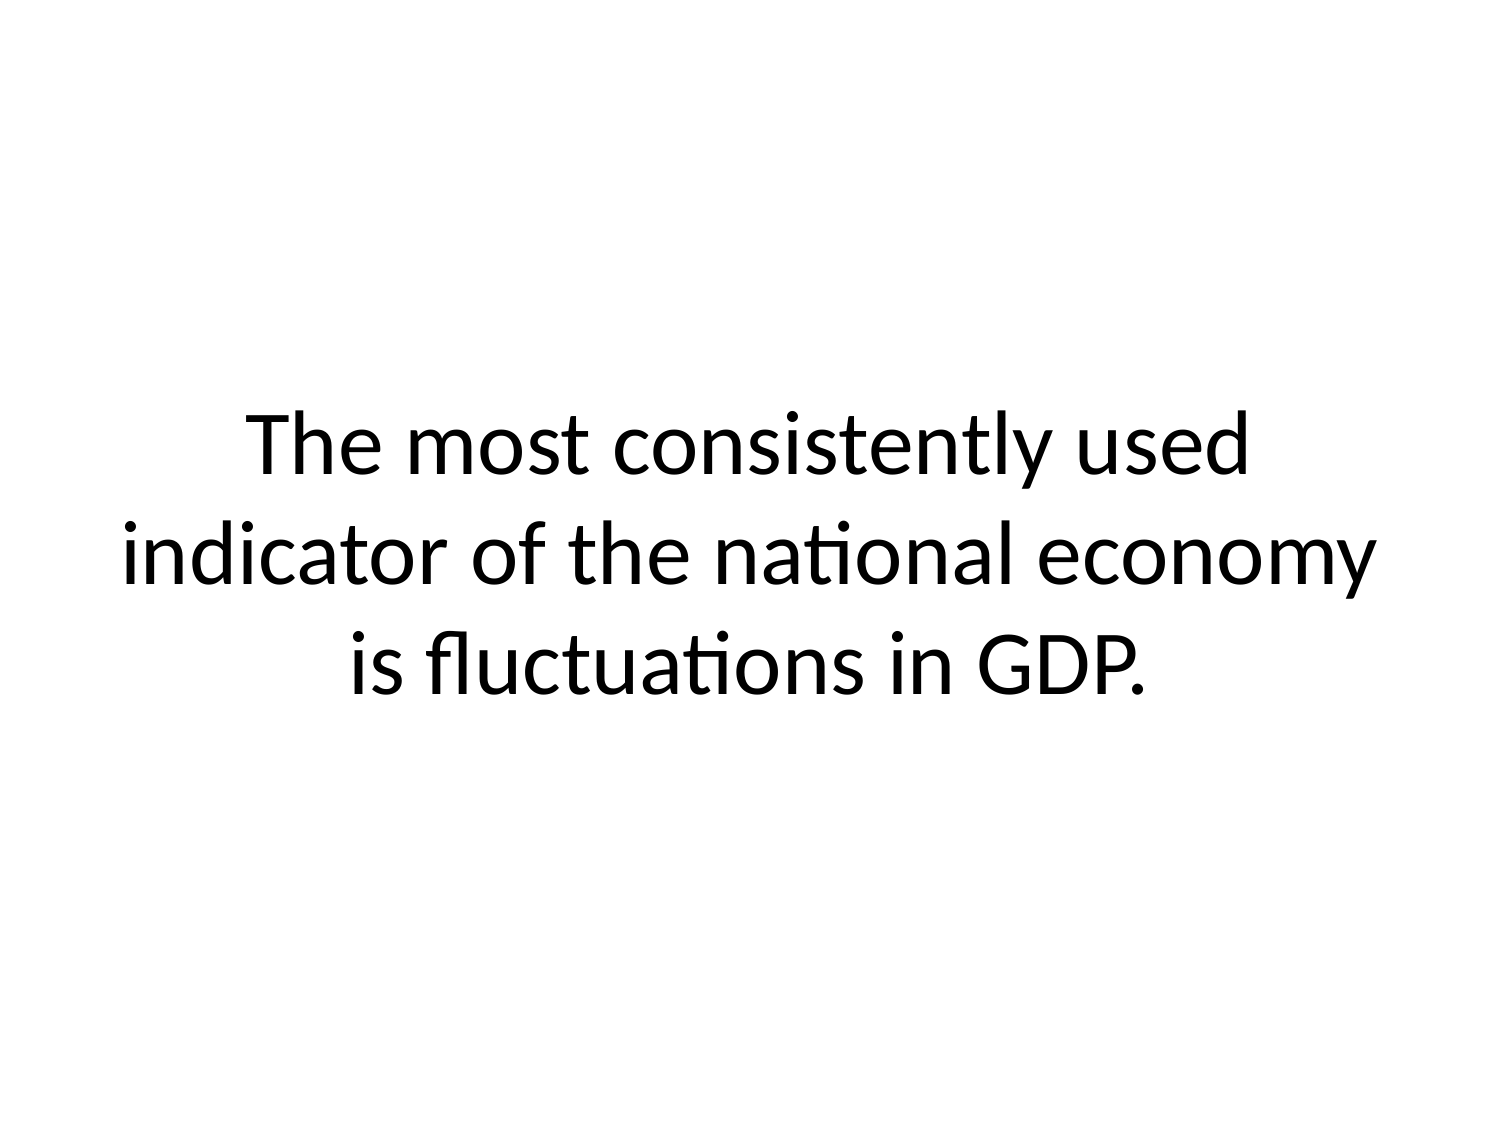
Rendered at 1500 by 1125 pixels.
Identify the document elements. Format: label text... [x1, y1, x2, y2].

title The most consistently used indicator of the national economy is fluctuations in GDP. [74, 44, 1426, 1051]
